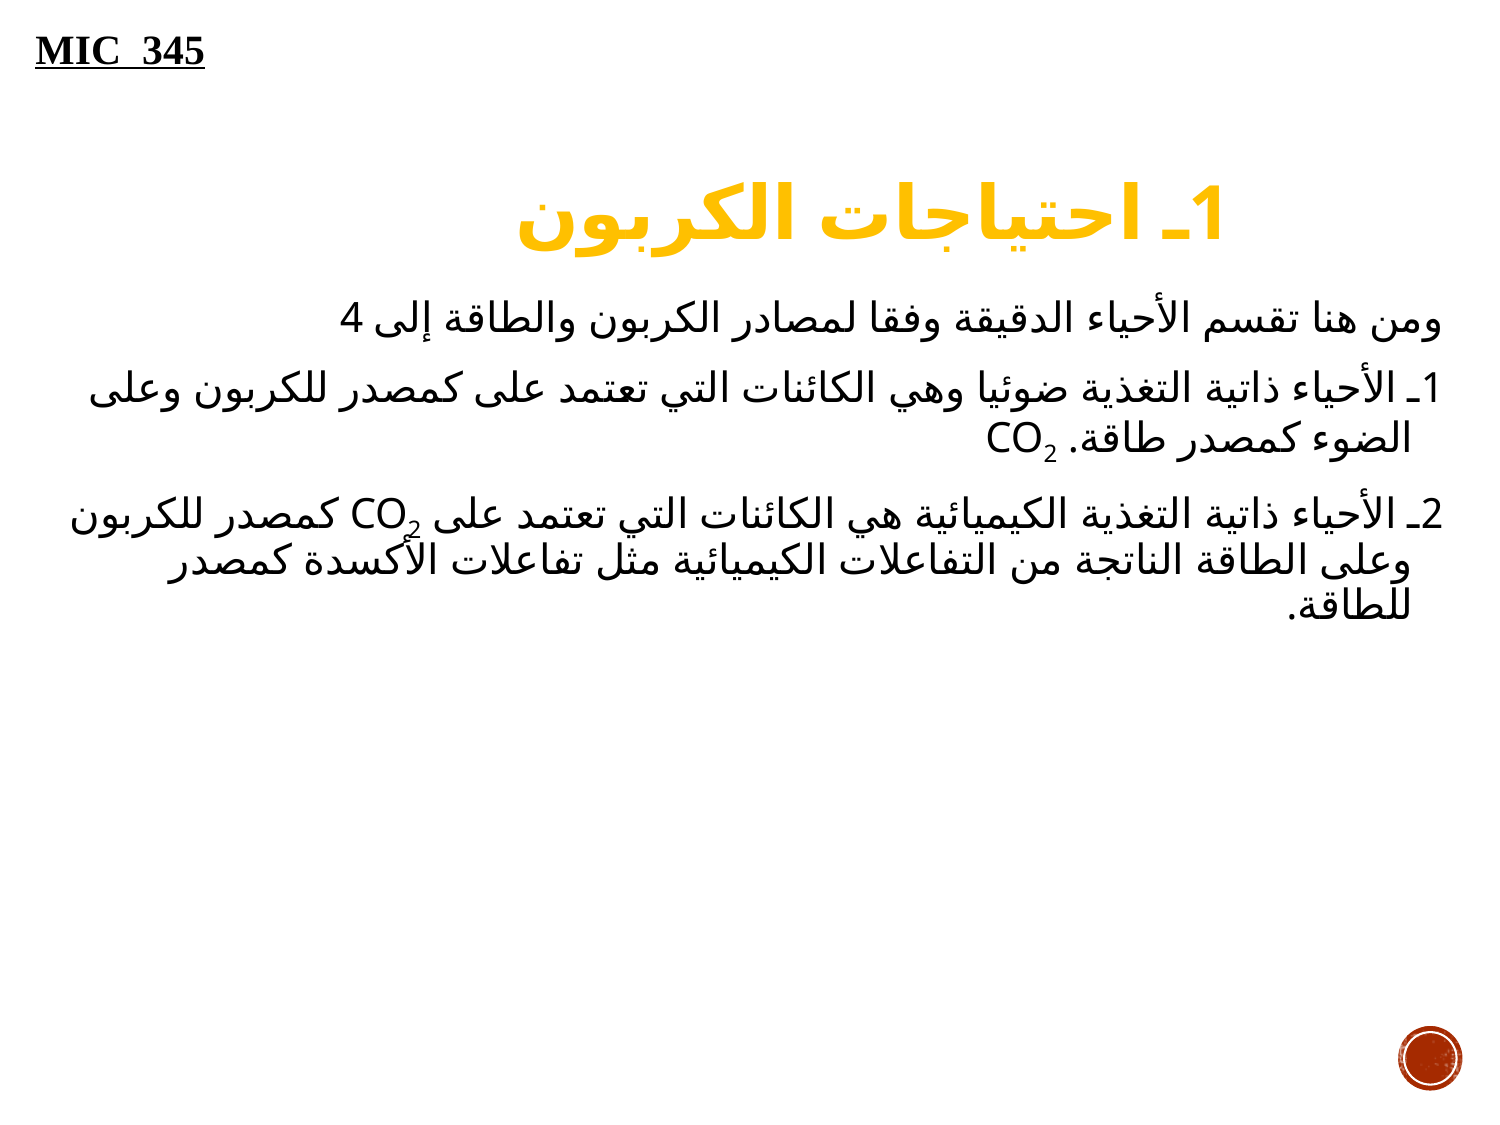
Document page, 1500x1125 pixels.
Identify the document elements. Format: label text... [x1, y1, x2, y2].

text_box MIC 345 [20, 0, 1471, 122]
text_box 1ـ احتياجات الكربون [32, 141, 1483, 279]
list ومن هنا تقسم الأحياء الدقيقة وفقا لمصادر الكربون والطاقة إلى 4 1ـ الأحياء ذاتية التغذية ضوئيا وهي الكائنات التي تعتمد على كمصدر للكربون وعلى الضوء كمصدر طاقة. CO2 2ـ الأحياء ذاتية التغذية الكيميائية هي الكائنات التي تعتمد على CO2 كمصدر للكربون وعلى الطاقة الناتجة من التفاعلات الكيميائية مثل تفاعلات الأكسدة كمصدر للطاقة. [53, 289, 1459, 965]
